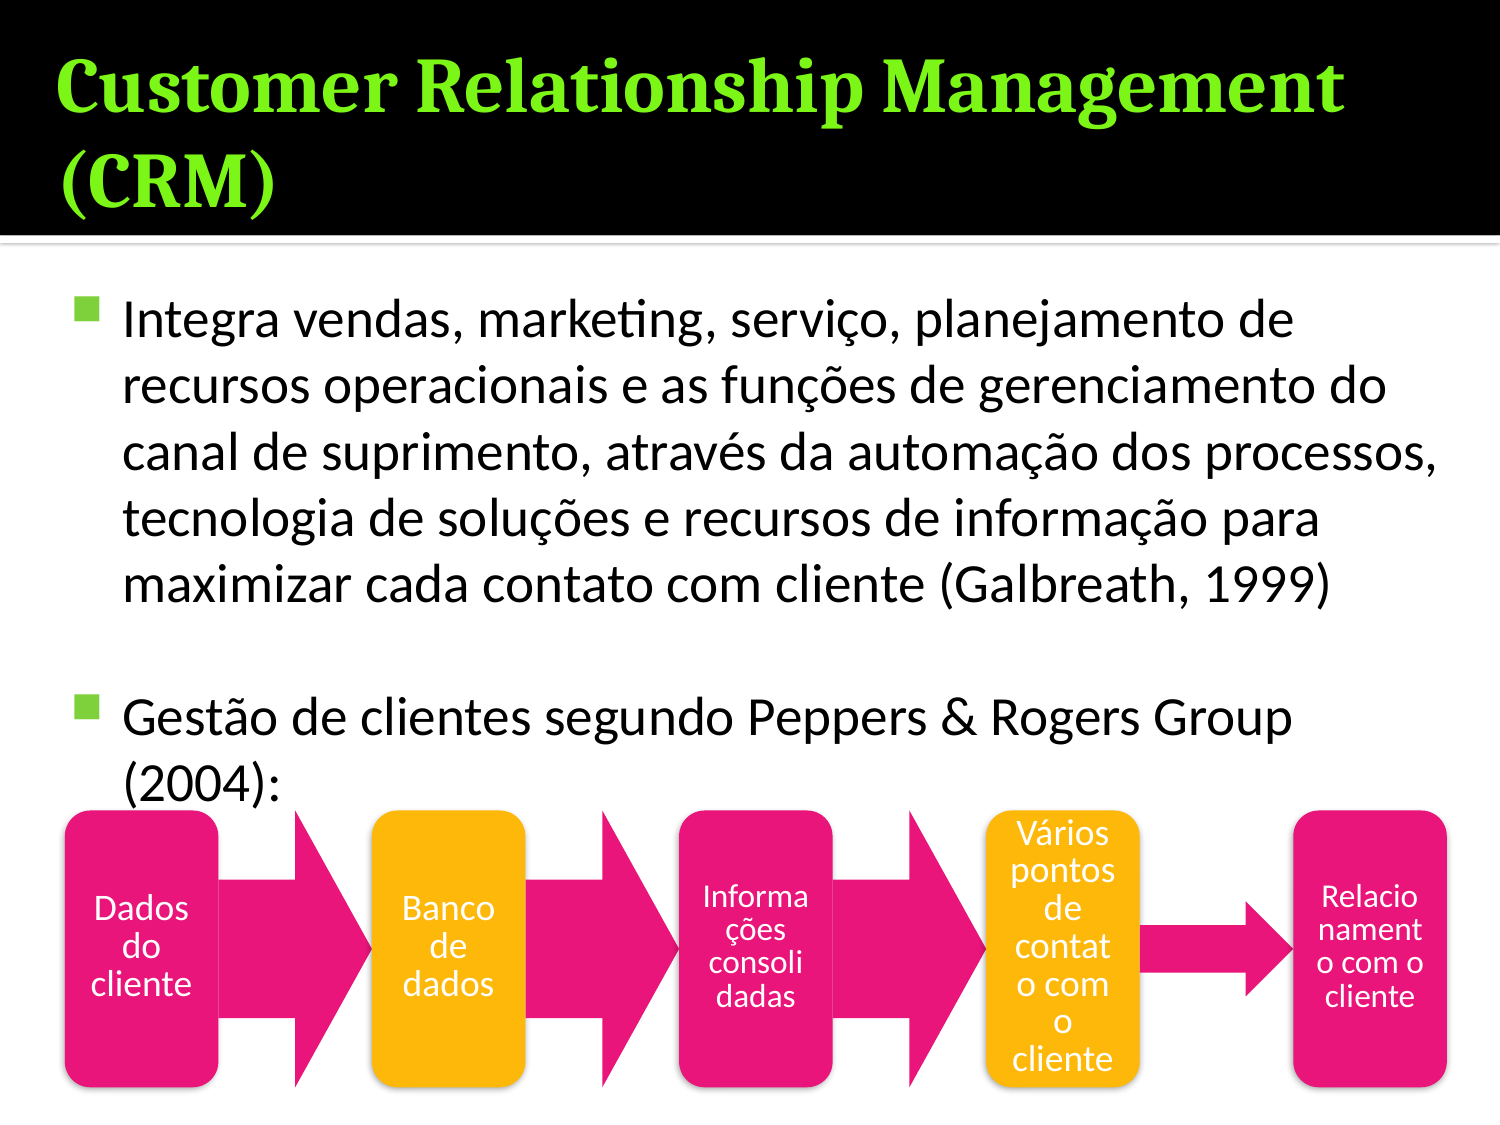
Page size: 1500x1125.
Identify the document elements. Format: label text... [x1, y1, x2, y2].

list Integra vendas, marketing, serviço, planejamento de recursos operacionais e as funções de gerenciamento do canal de suprimento, através da automação dos processos, tecnologia de soluções e recursos de informação para maximizar cada contato com cliente (Galbreath, 1999) Gestão de clientes segundo Peppers & Rogers Group (2004): [41, 267, 1459, 1094]
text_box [64, 810, 1447, 1088]
title Customer Relationship Management (CRM) [41, 25, 1459, 231]
